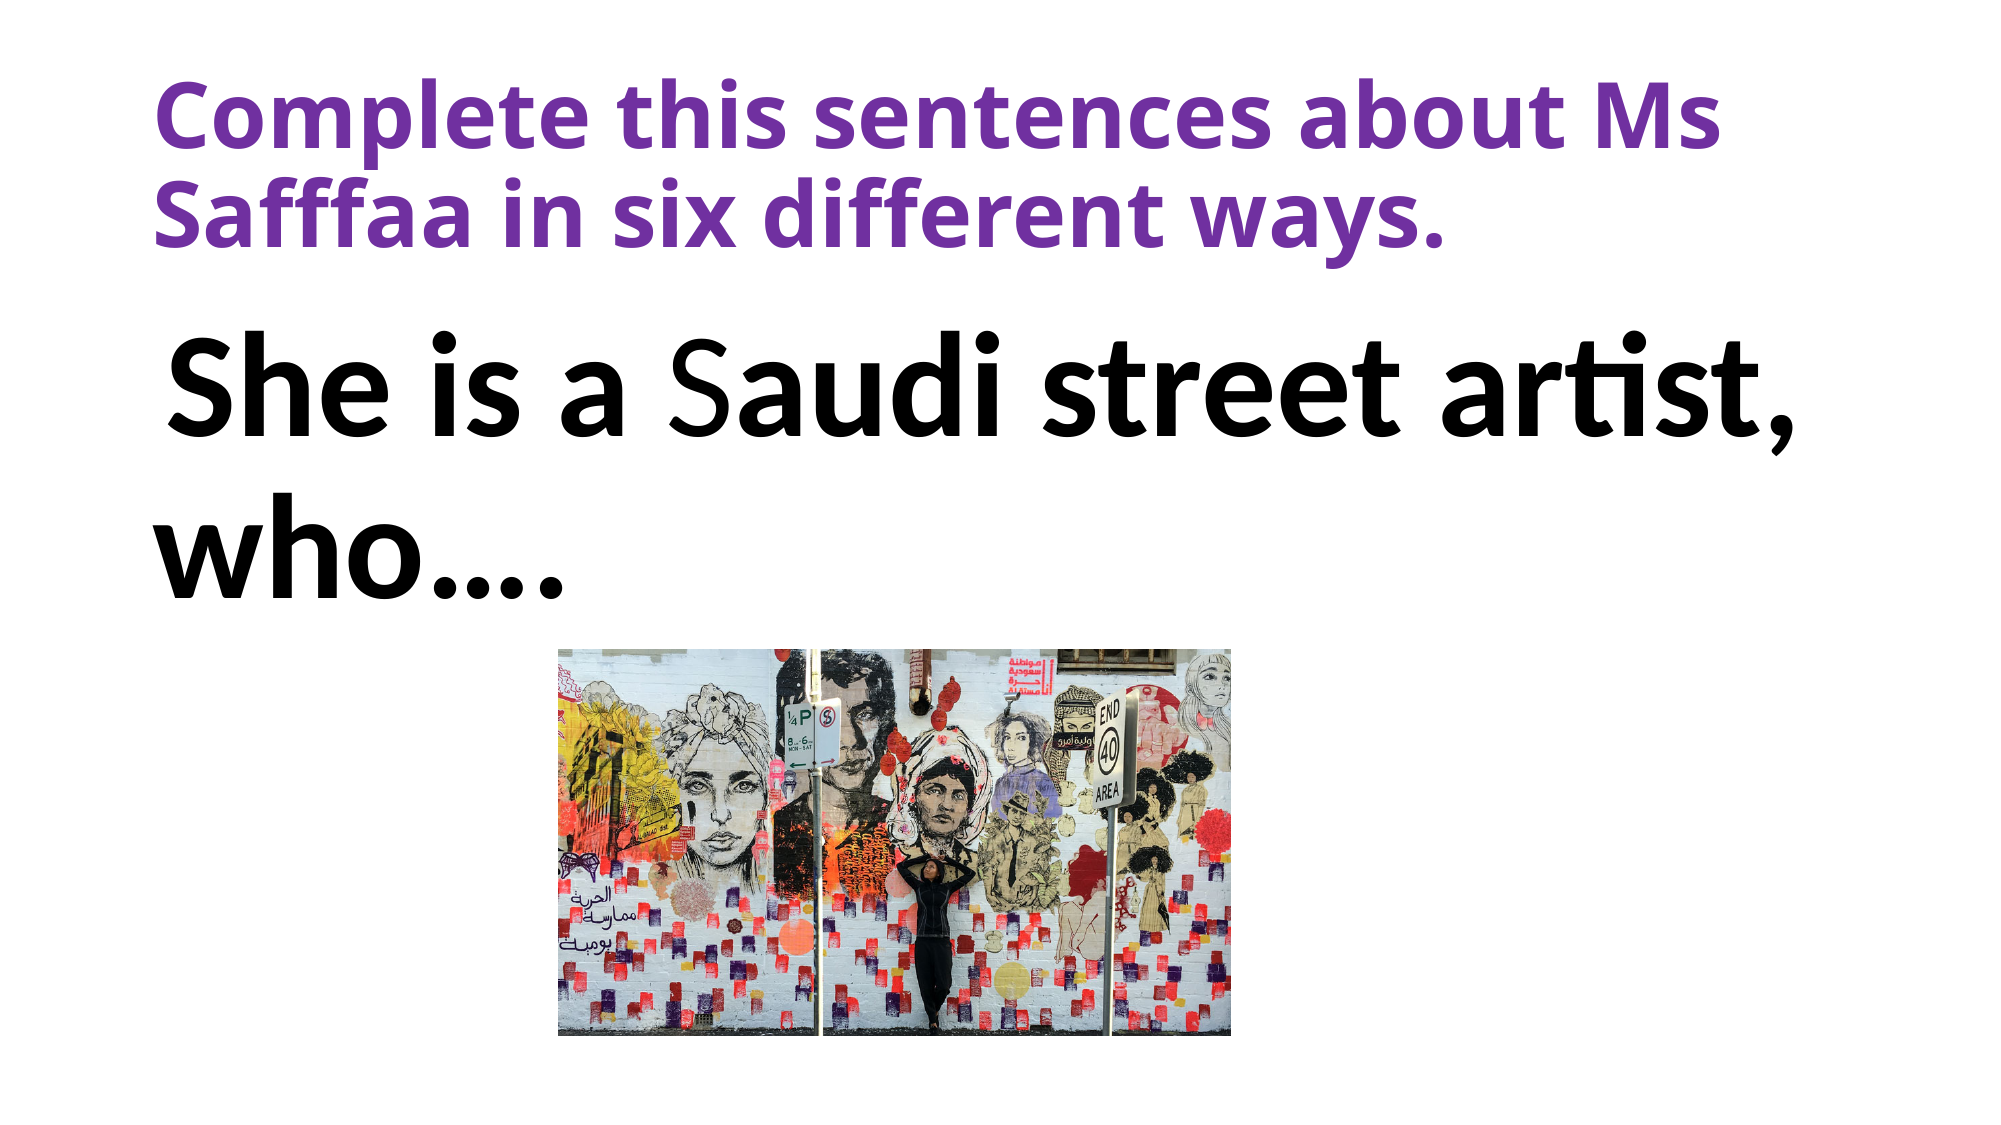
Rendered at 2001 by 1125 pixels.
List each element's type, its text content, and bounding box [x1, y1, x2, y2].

list She is a Saudi street artist, who…. [137, 299, 1863, 1014]
title Complete this sentences about Ms Safffaa in six different ways. [137, 59, 1863, 278]
picture [558, 649, 1231, 1036]
